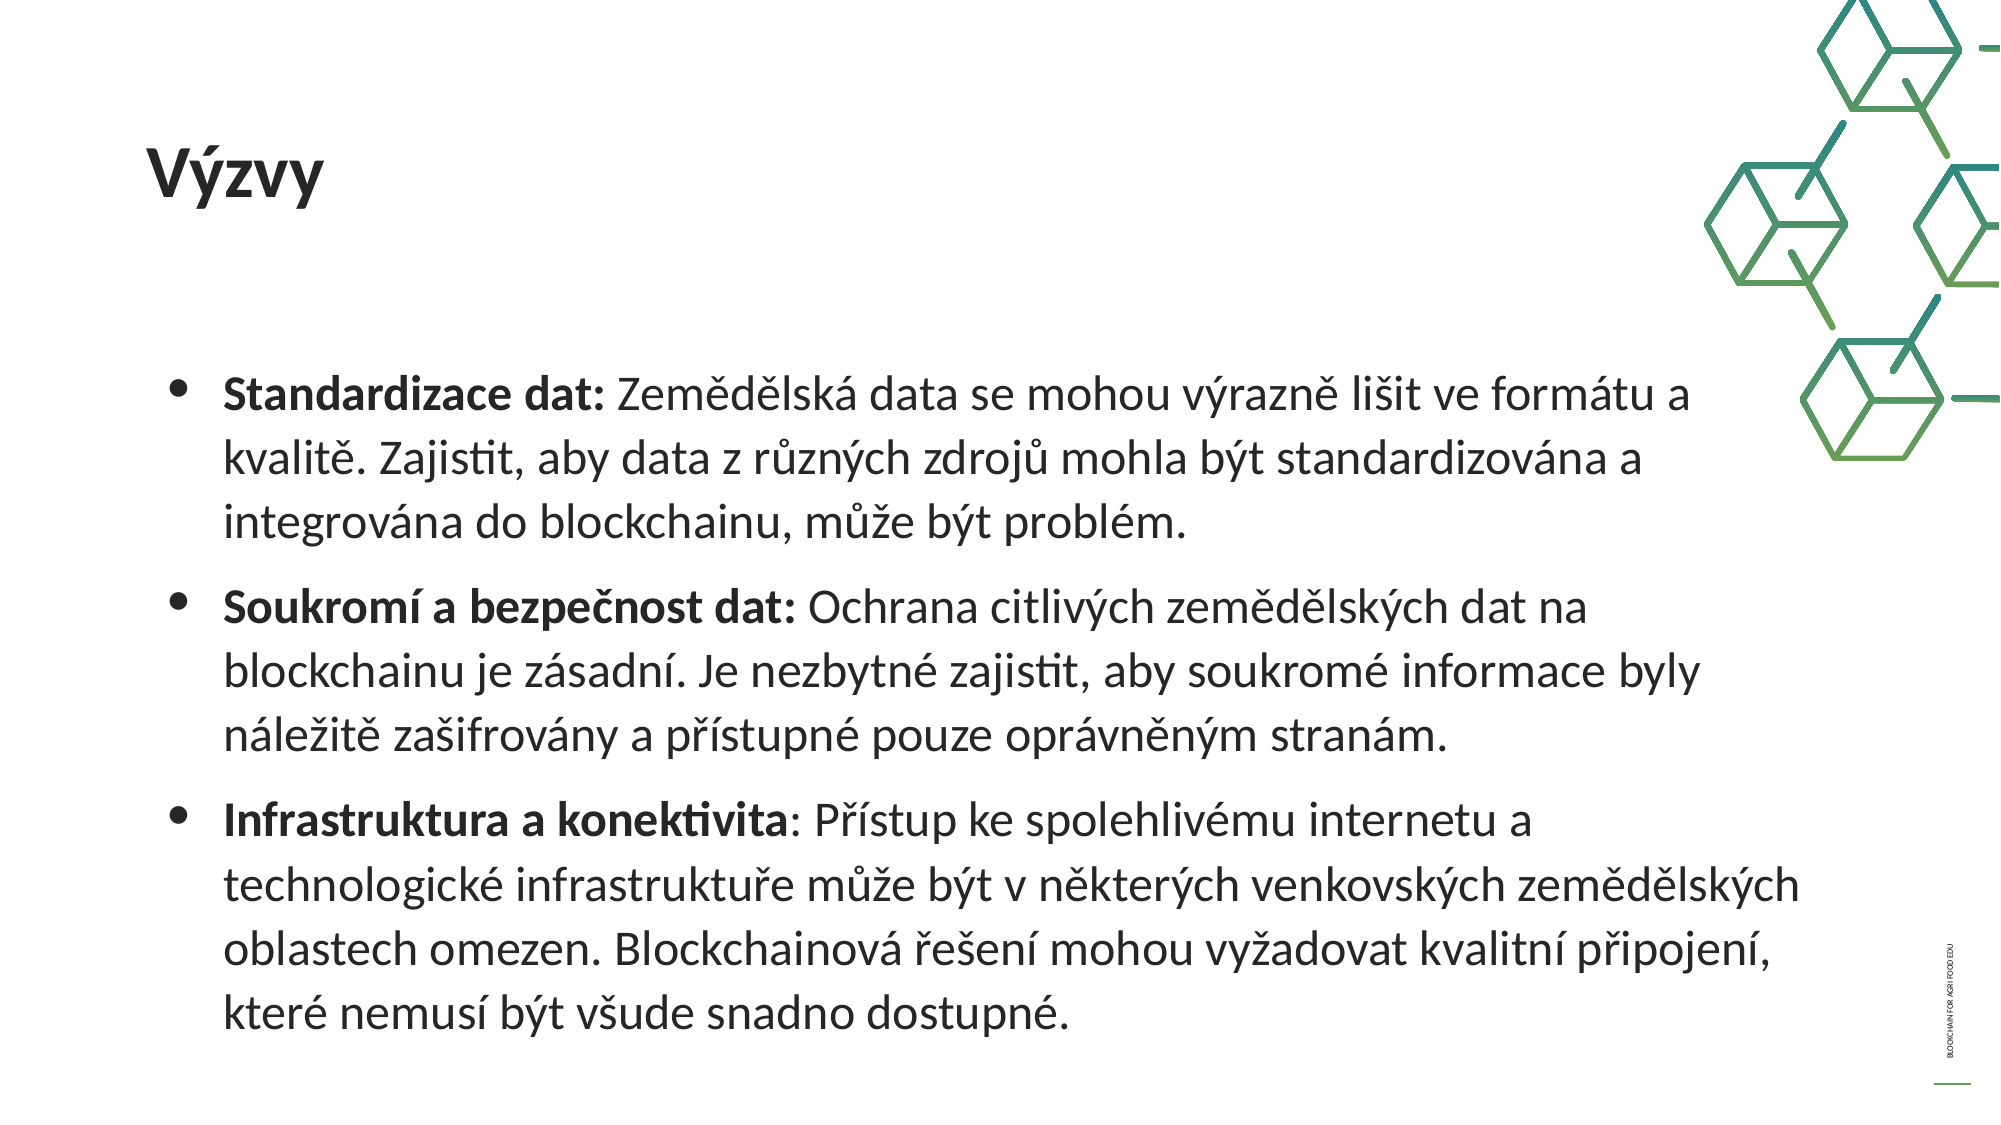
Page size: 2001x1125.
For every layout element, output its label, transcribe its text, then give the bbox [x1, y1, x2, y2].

list Standardizace dat: Zemědělská data se mohou výrazně lišit ve formátu a kvalitě. Zajistit, aby data z různých zdrojů mohla být standardizována a integrována do blockchainu, může být problém. Soukromí a bezpečnost dat: Ochrana citlivých zemědělských dat na blockchainu je zásadní. Je nezbytné zajistit, aby soukromé informace byly náležitě zašifrovány a přístupné pouze oprávněným stranám. Infrastruktura a konektivita: Přístup ke spolehlivému internetu a technologické infrastruktuře může být v některých venkovských zemědělských oblastech omezen. Blockchainová řešení mohou vyžadovat kvalitní připojení, které nemusí být všude snadno dostupné. [151, 348, 1835, 980]
list Výzvy [130, 124, 1698, 337]
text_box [1703, 0, 2000, 462]
